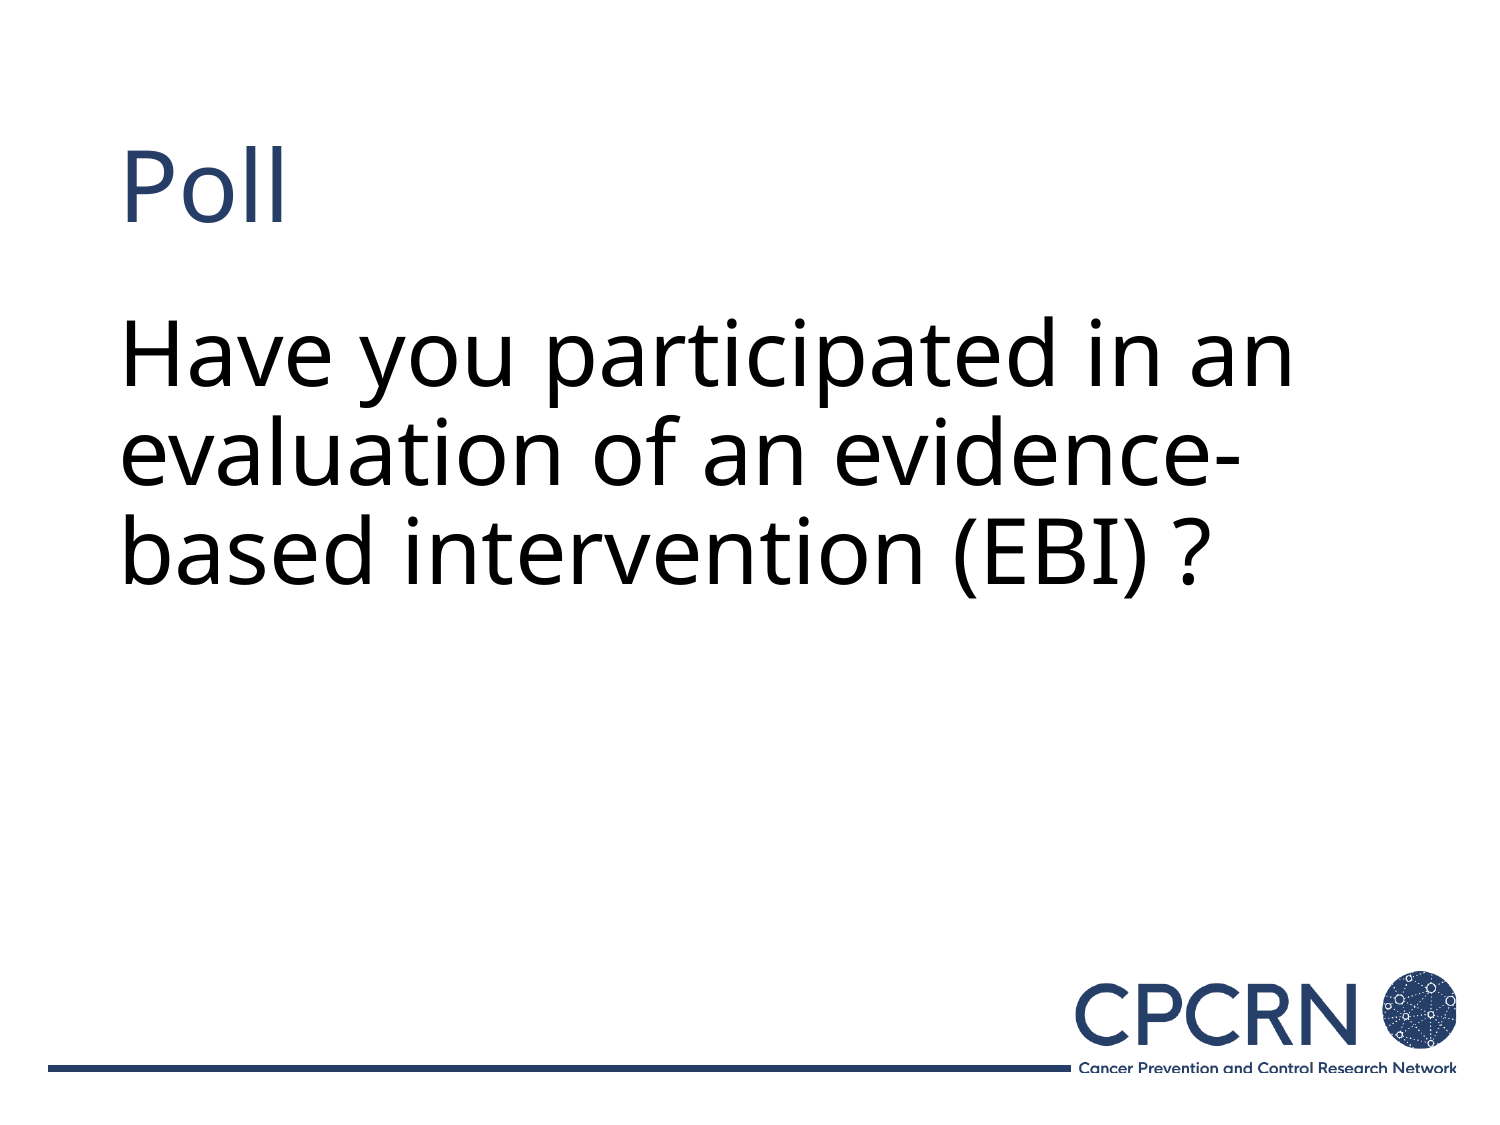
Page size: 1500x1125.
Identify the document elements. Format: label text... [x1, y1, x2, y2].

title Poll [103, 103, 1397, 278]
list Have you participated in an evaluation of an evidence-based intervention (EBI) ? [103, 299, 1397, 929]
